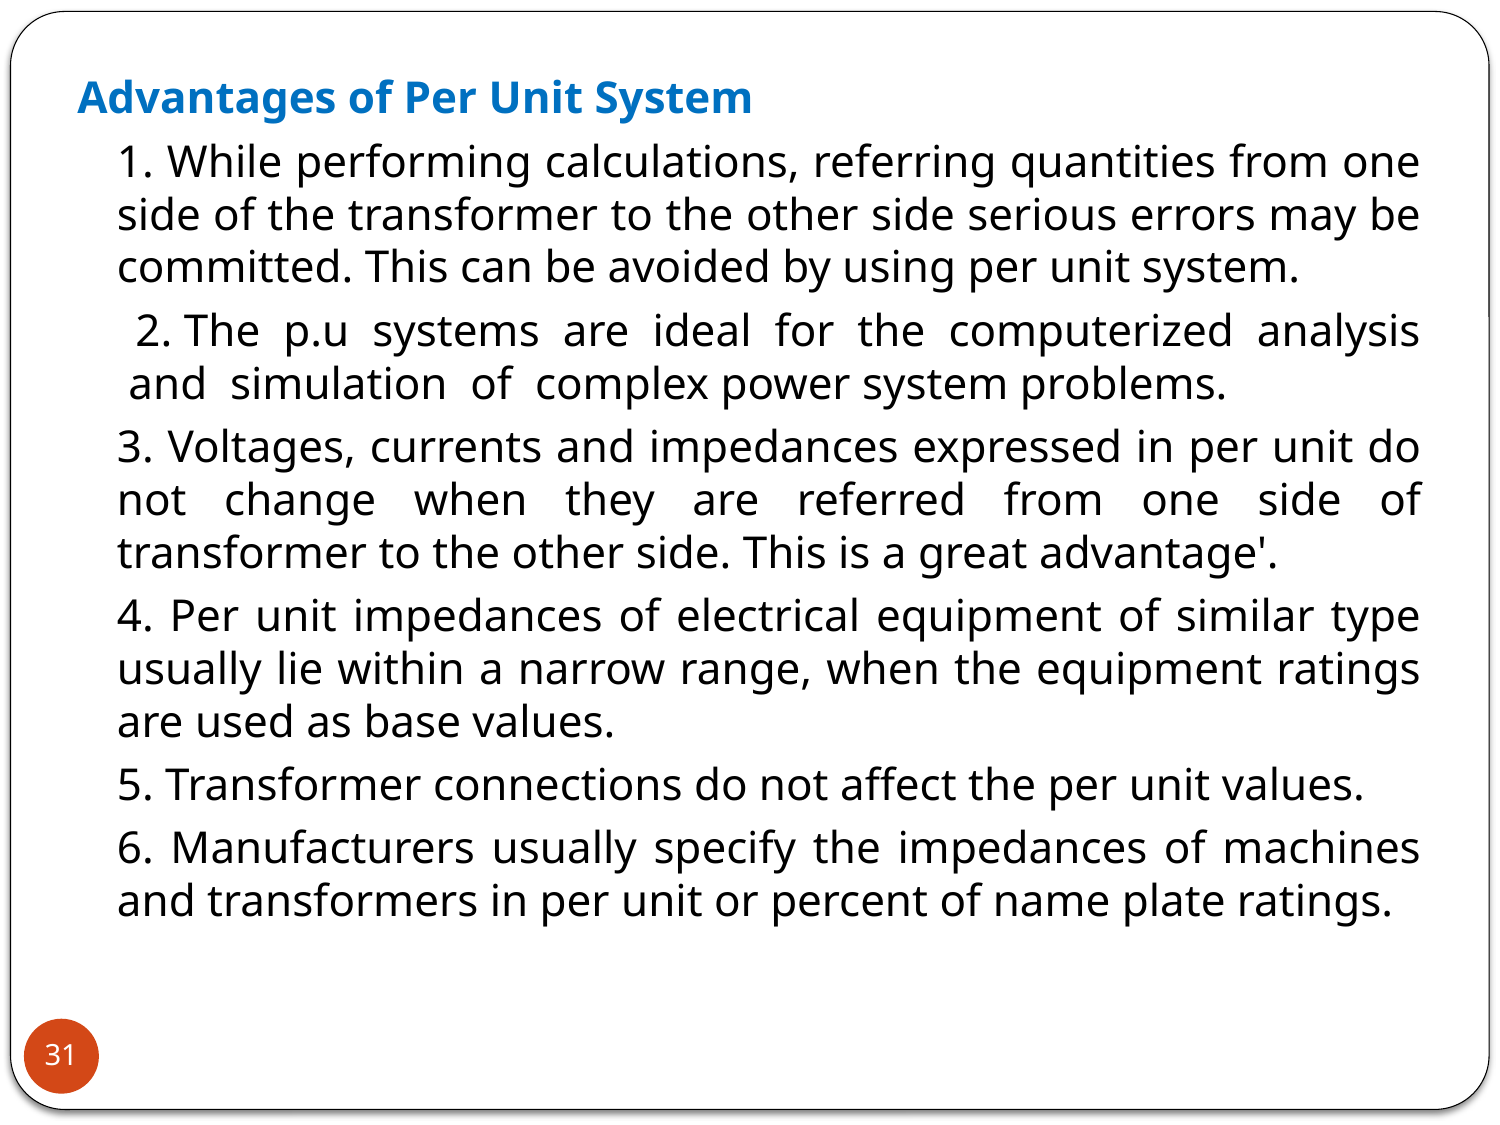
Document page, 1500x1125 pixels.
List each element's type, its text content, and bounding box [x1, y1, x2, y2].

list Advantages of Per Unit System 1. While performing calculations, referring quantities from one side of the transformer to the other side serious errors may be committed. This can be avoided by using per unit system. 2. The p.u systems are ideal for the computerized analysis and simulation of complex power system problems. 3. Voltages, currents and impedances expressed in per unit do not change when they are referred from one side of transformer to the other side. This is a great advantage'. 4. Per unit impedances of electrical equipment of similar type usually lie within a narrow range, when the equipment ratings are used as base values. 5. Transformer connections do not affect the per unit values. 6. Manufacturers usually specify the impedances of machines and transformers in per unit or percent of name plate ratings. [62, 62, 1438, 988]
slide_number 31 [23, 1018, 99, 1094]
